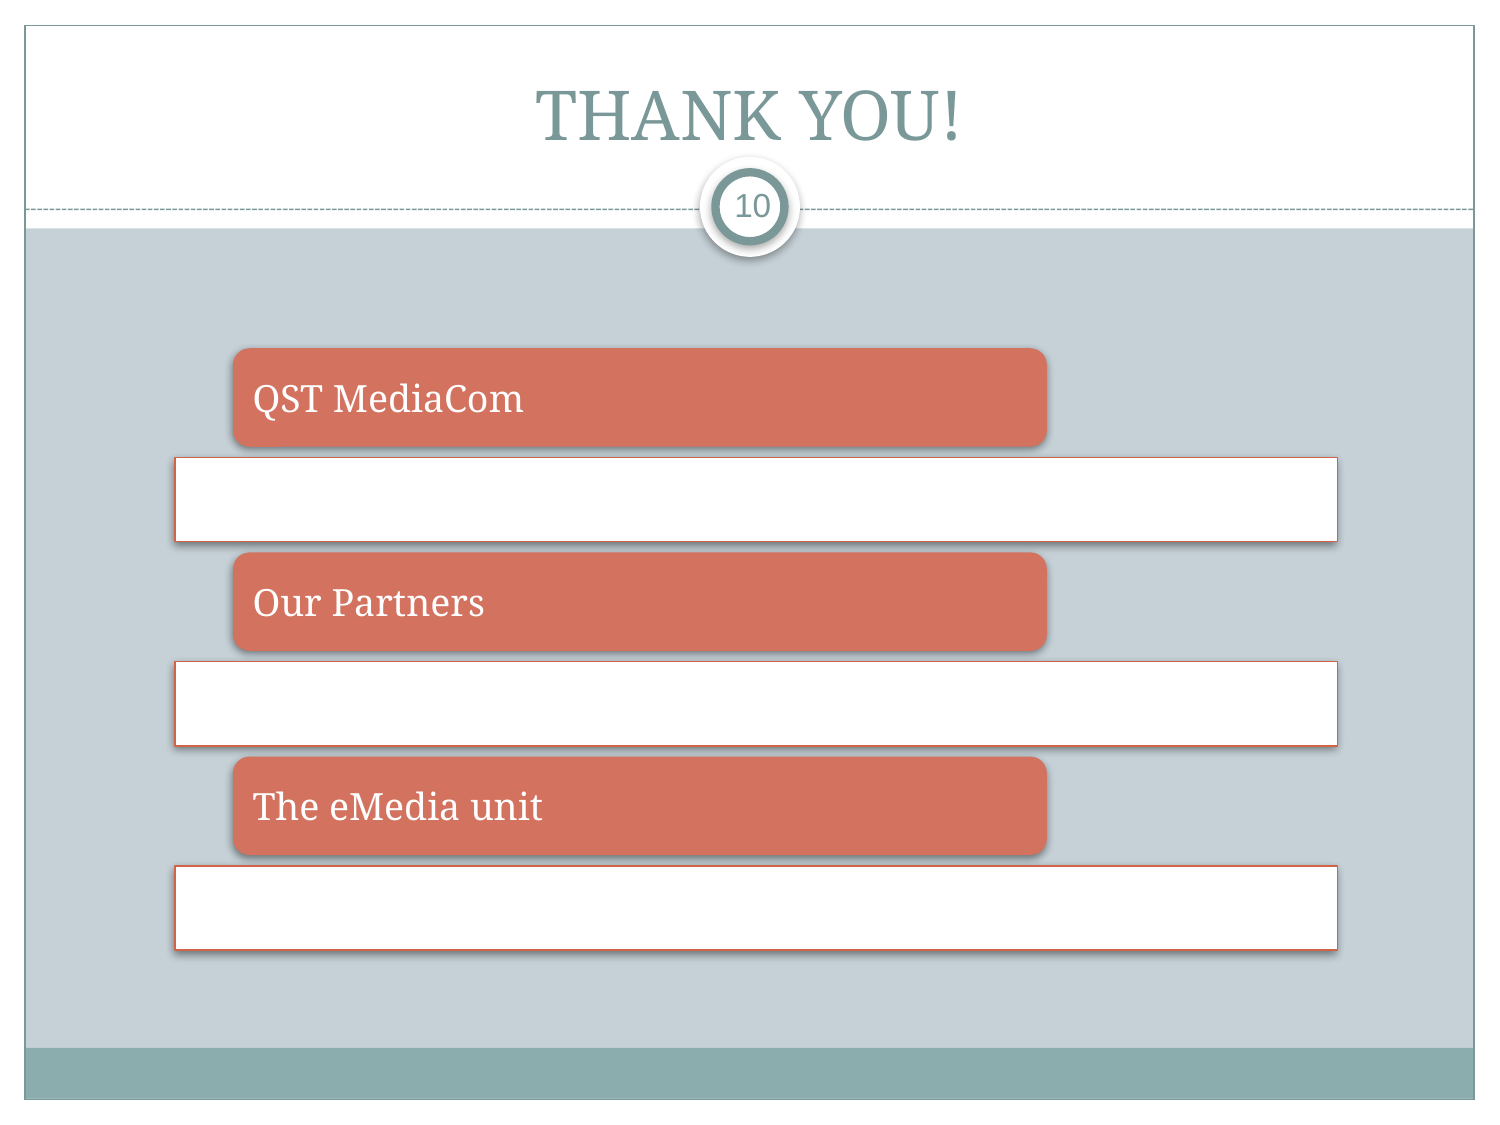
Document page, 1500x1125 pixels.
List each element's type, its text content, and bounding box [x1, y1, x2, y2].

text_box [174, 337, 1338, 951]
slide_number 10 [715, 168, 791, 241]
title THANK YOU! [49, 37, 1450, 162]
